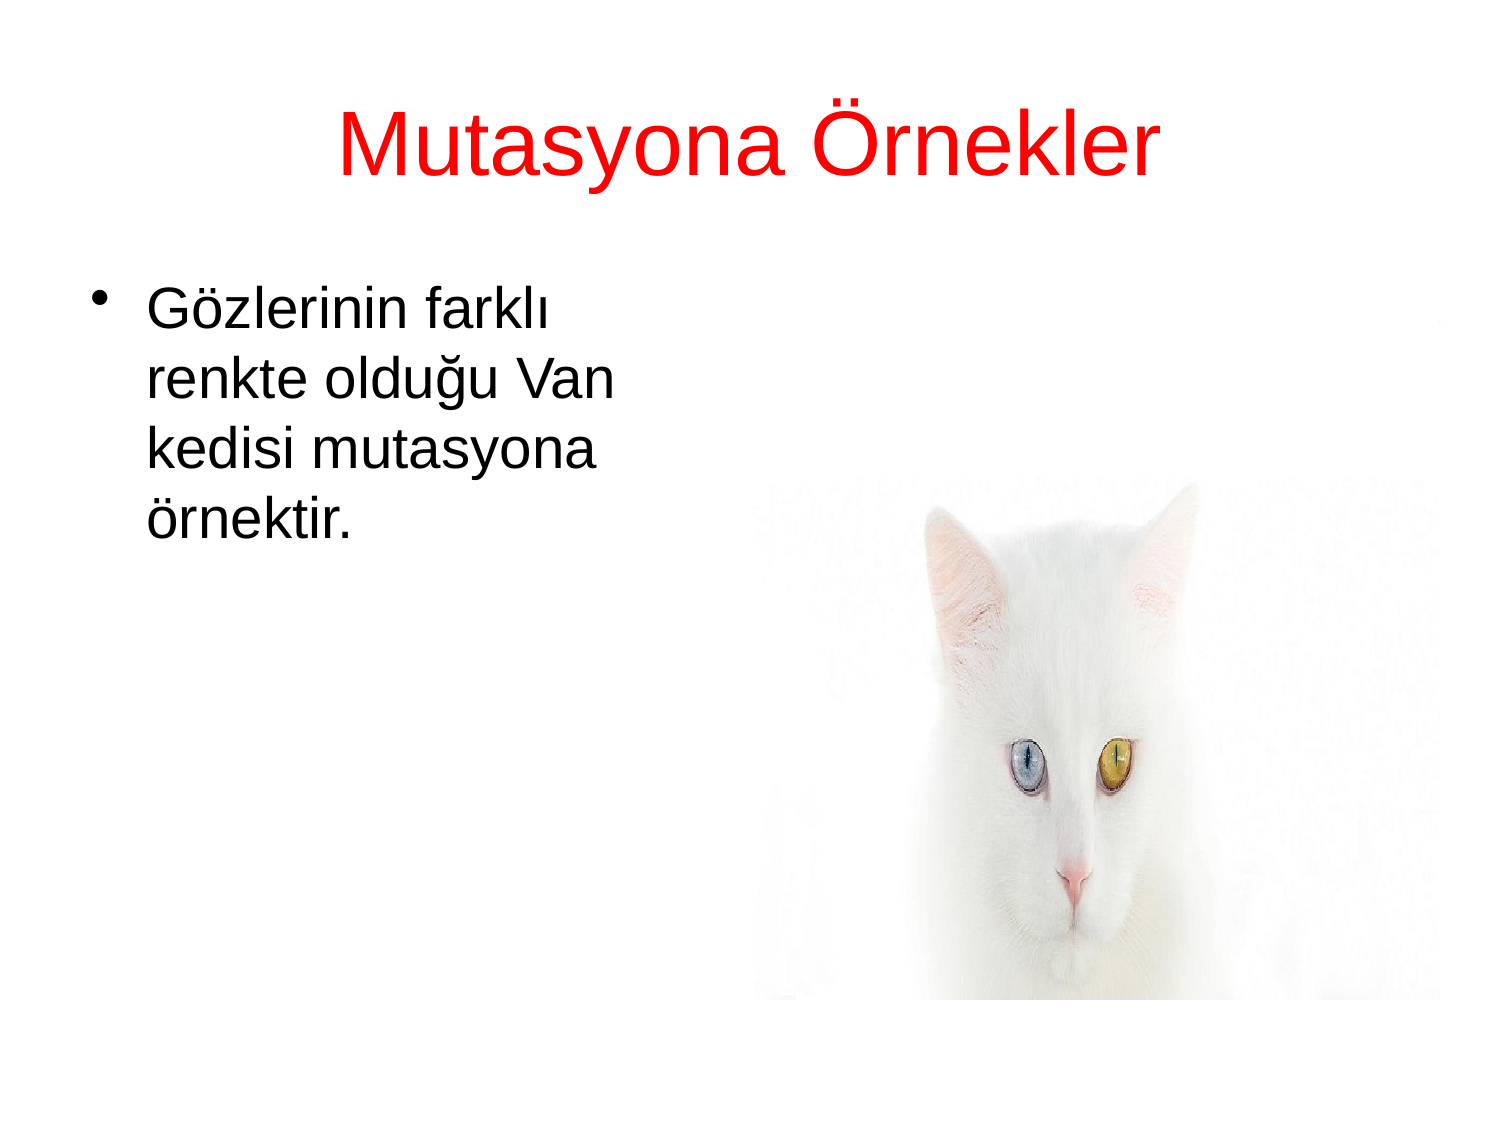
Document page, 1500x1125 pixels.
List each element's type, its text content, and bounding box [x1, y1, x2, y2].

list Gözlerinin farklı renkte olduğu Van kedisi mutasyona örnektir. [75, 262, 738, 1005]
picture [749, 255, 1441, 1000]
title Mutasyona Örnekler [75, 45, 1425, 233]
